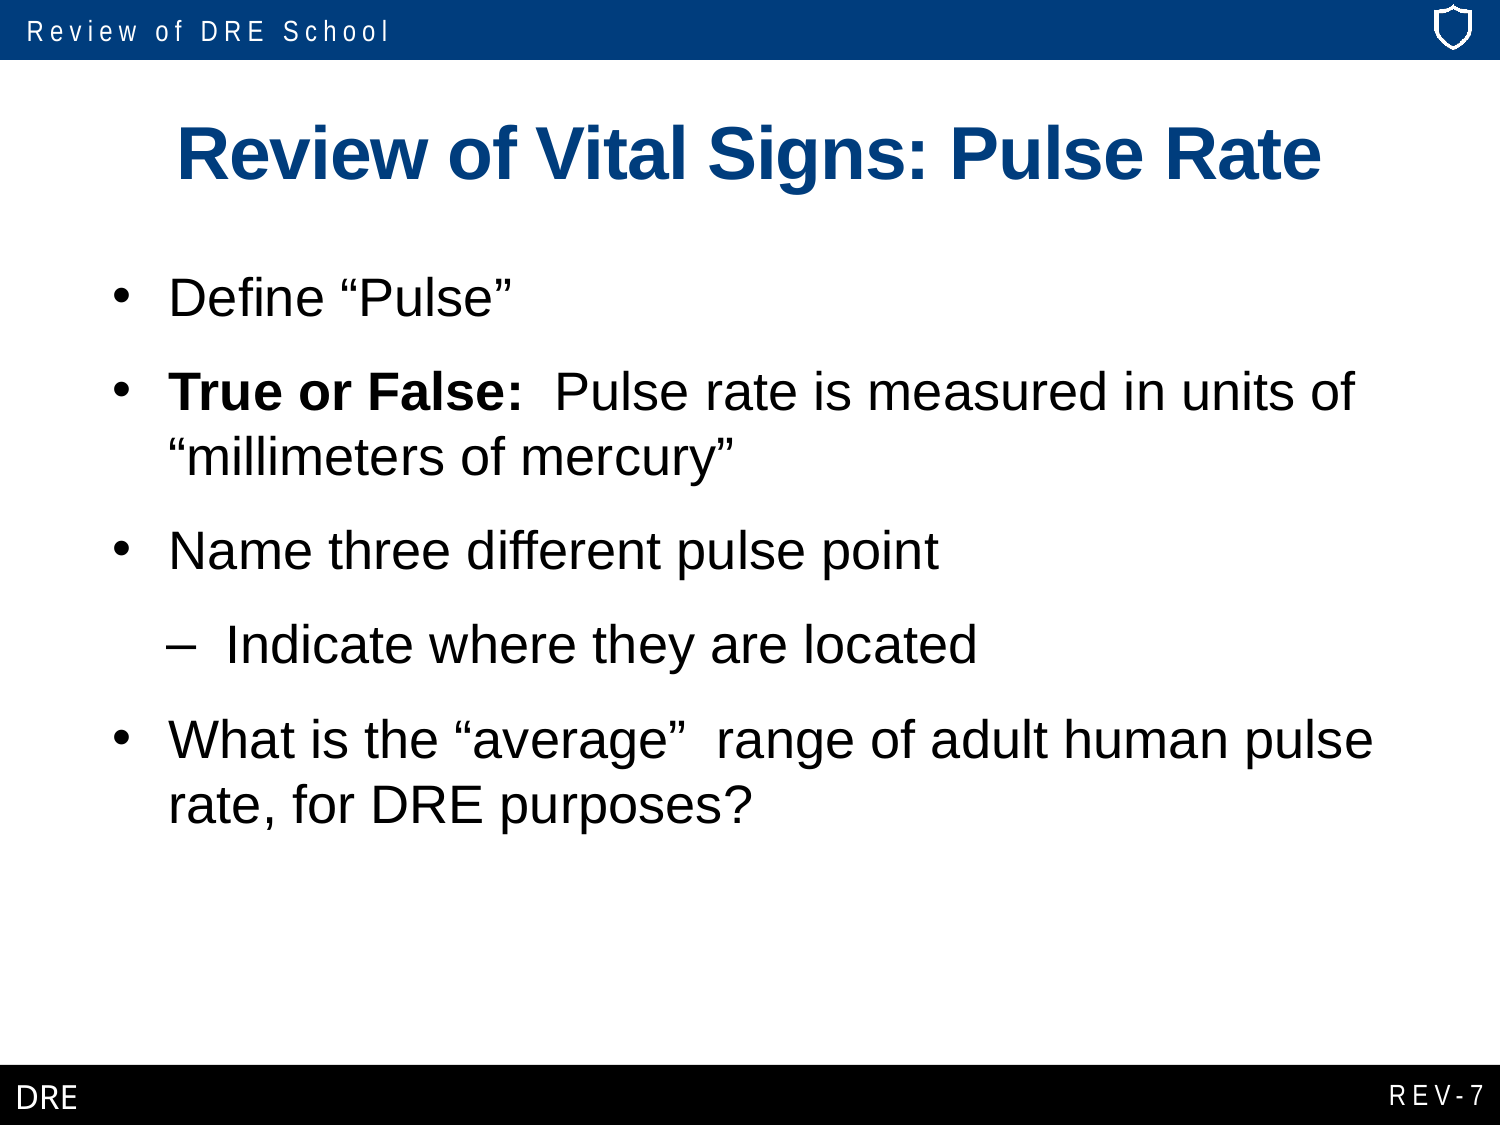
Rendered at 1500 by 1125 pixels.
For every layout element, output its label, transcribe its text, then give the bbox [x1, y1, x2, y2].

title Review of Vital Signs: Pulse Rate [75, 75, 1425, 225]
slide_number REV-7 [1218, 1063, 1499, 1124]
list Define “Pulse” True or False: Pulse rate is measured in units of “millimeters of mercury” Name three different pulse point Indicate where they are located What is the “average” range of adult human pulse rate, for DRE purposes? [75, 254, 1425, 1005]
picture [1434, 4, 1472, 50]
